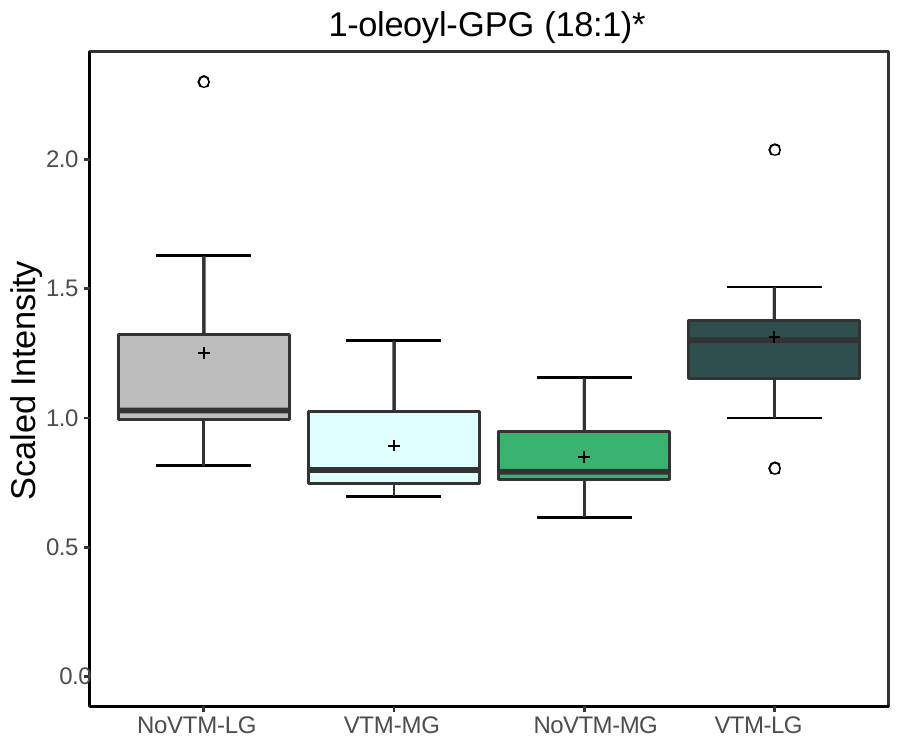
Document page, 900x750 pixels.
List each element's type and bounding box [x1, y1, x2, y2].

footer [57, 661, 95, 750]
text_box [44, 529, 82, 561]
text_box [326, 0, 652, 44]
slide_number [134, 713, 290, 750]
text_box [1, 256, 82, 503]
text_box [83, 50, 891, 738]
text_box [44, 141, 82, 173]
